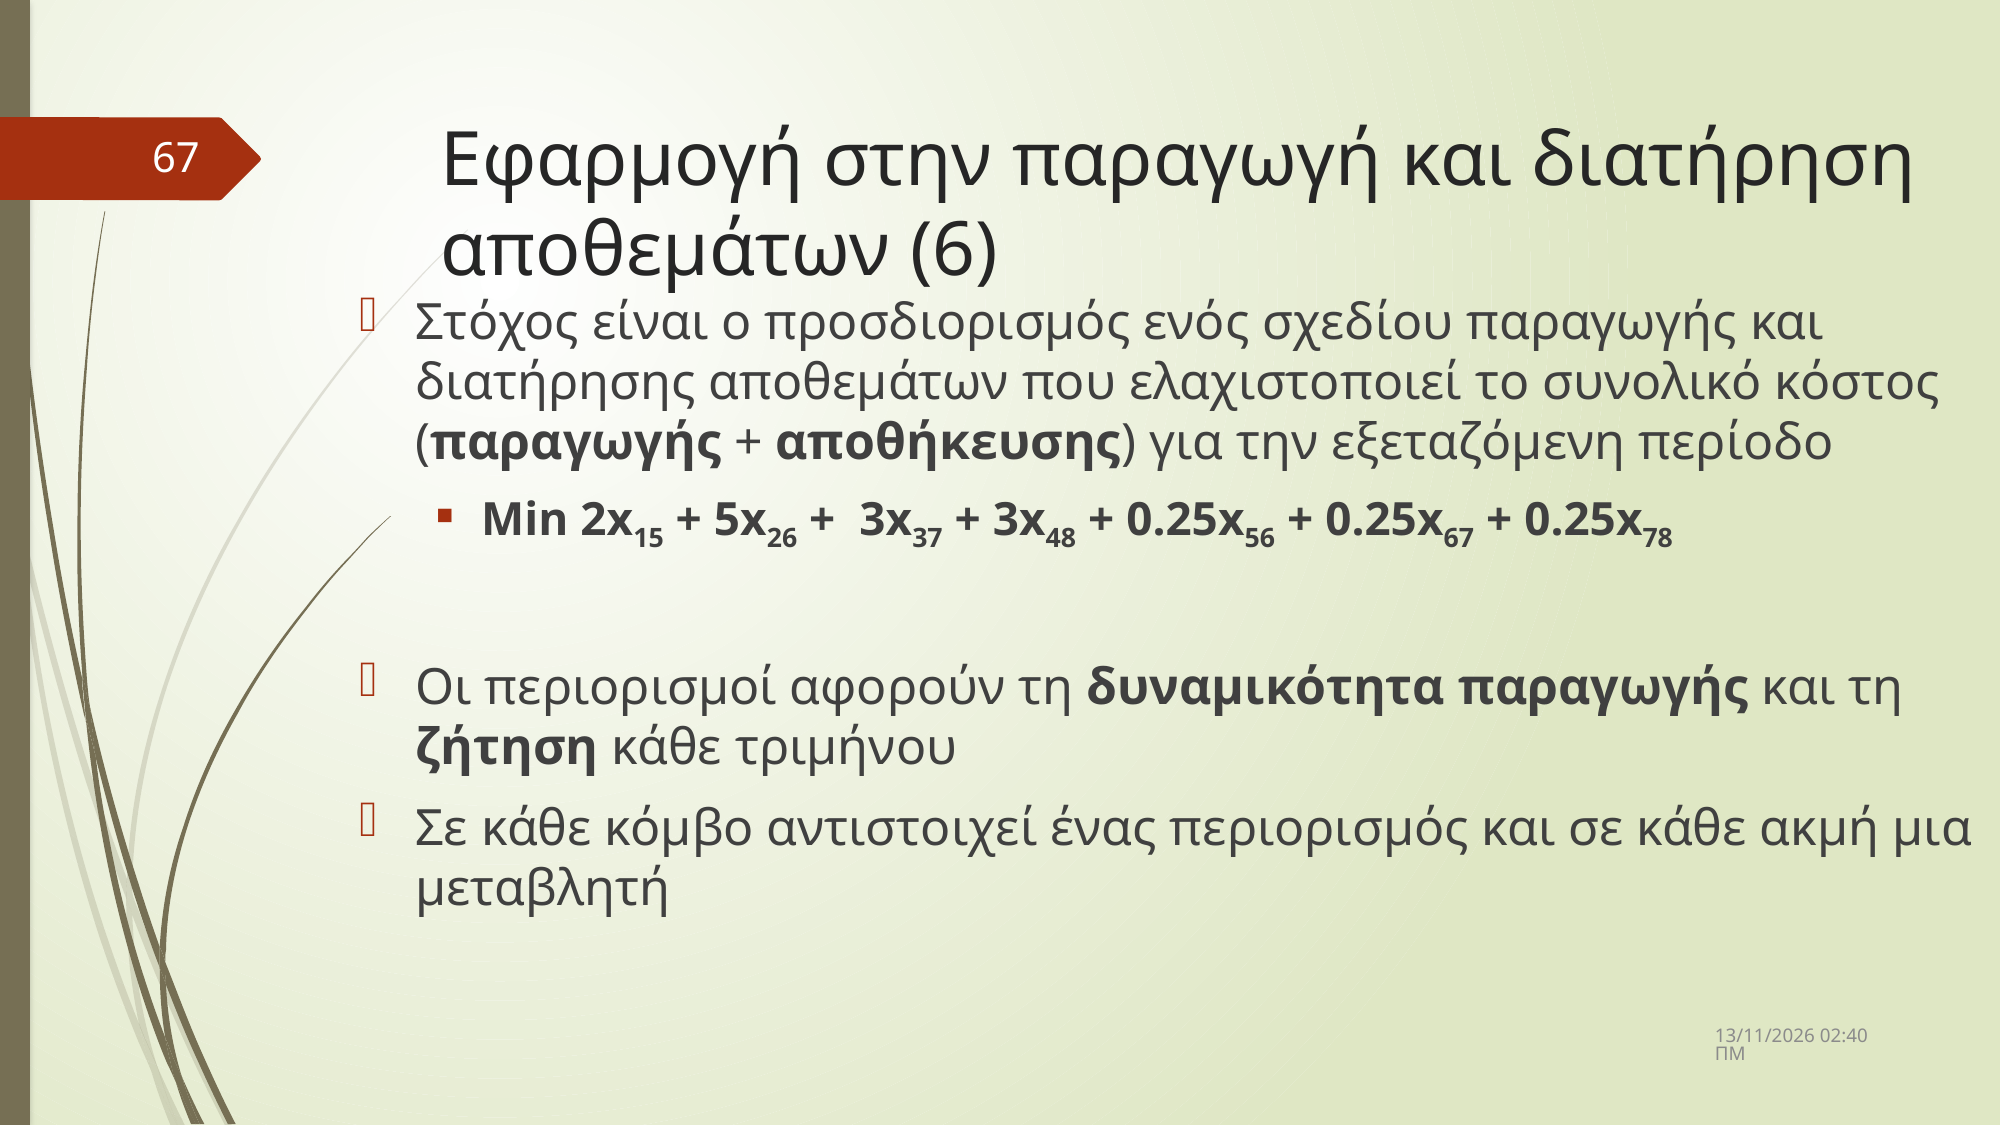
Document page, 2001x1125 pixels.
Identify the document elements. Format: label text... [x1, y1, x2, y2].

slide_number 67 [87, 129, 216, 190]
title Εφαρμογή στην παραγωγή και διατήρηση αποθεμάτων (6) [425, 102, 1986, 281]
list Στόχος είναι ο προσδιορισμός ενός σχεδίου παραγωγής και διατήρησης αποθεμάτων που ελαχιστοποιεί το συνολικό κόστος (παραγωγής + αποθήκευσης) για την εξεταζόμενη περίοδο Min 2x15 + 5x26 + 3x37 + 3x48 + 0.25x56 + 0.25x67 + 0.25x78 Οι περιορισμοί αφορούν τη δυναμικότητα παραγωγής και τη ζήτηση κάθε τριμήνου Σε κάθε κόμβο αντιστοιχεί ένας περιορισμός και σε κάθε ακμή μια μεταβλητή [344, 281, 2000, 1113]
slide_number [1699, 1005, 1888, 1067]
